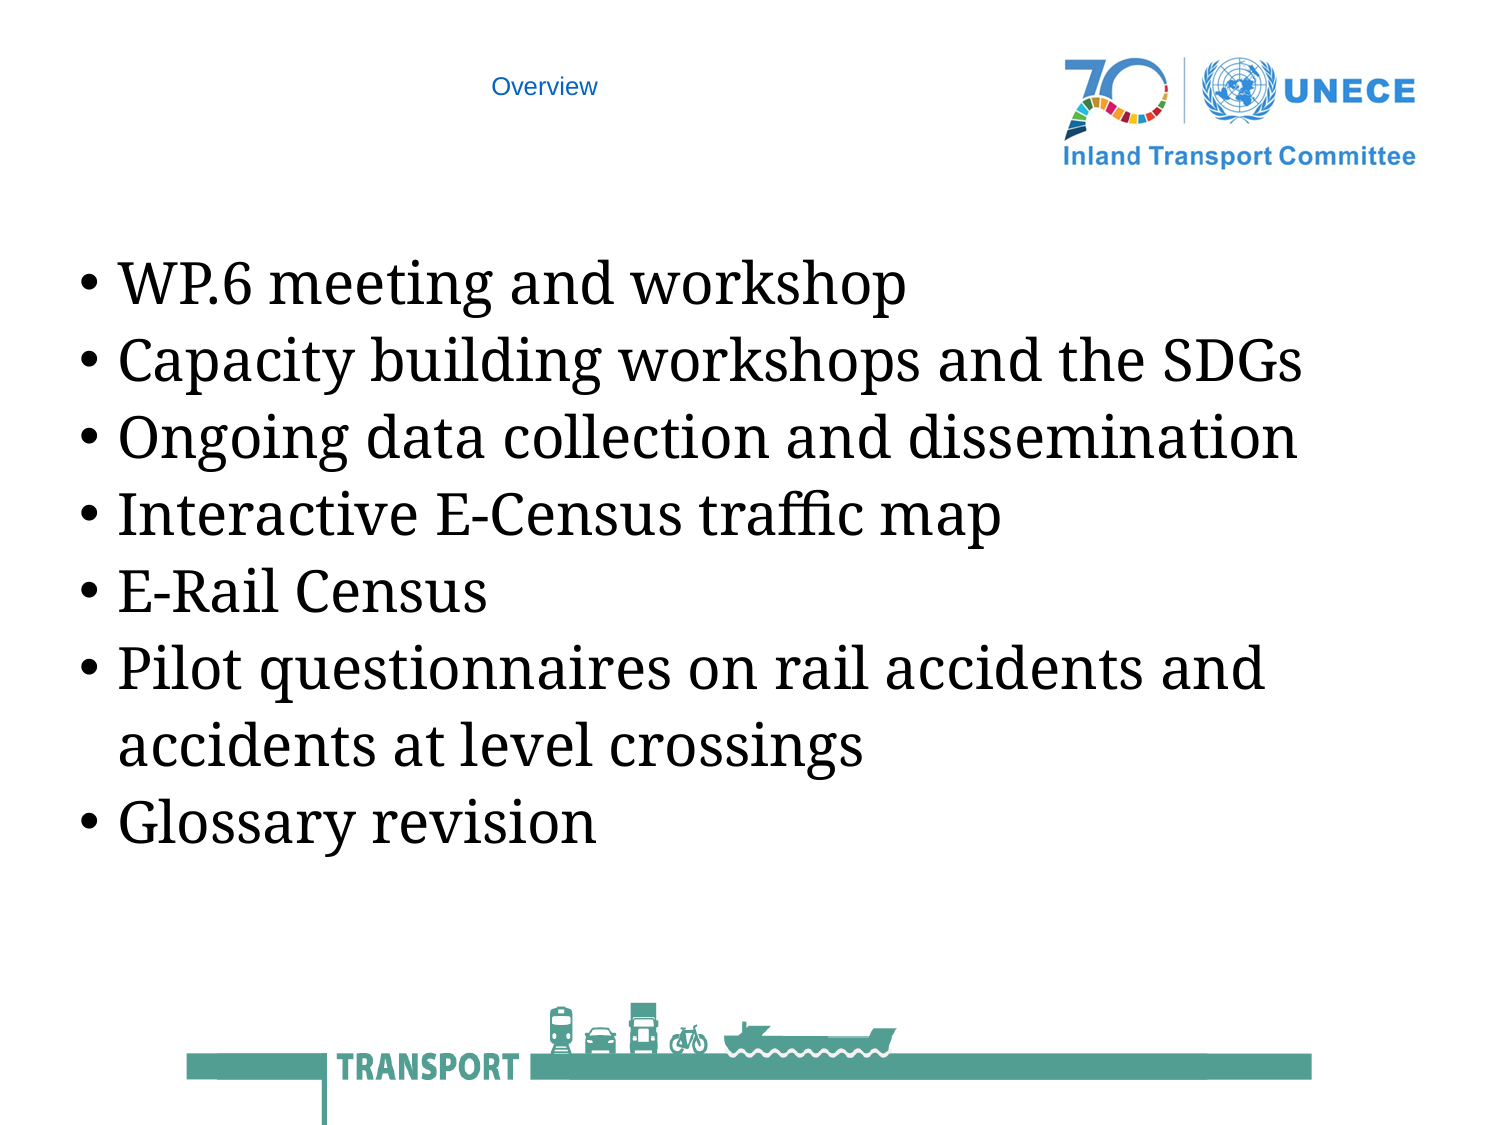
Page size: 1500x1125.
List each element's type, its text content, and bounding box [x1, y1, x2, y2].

picture [1056, 54, 1422, 170]
list WP.6 meeting and workshop Capacity building workshops and the SDGs Ongoing data collection and dissemination Interactive E-Census traffic map E-Rail Census Pilot questionnaires on rail accidents and accidents at level crossings Glossary revision [64, 231, 1388, 870]
title Overview [0, 37, 1108, 109]
picture [186, 987, 1312, 1125]
